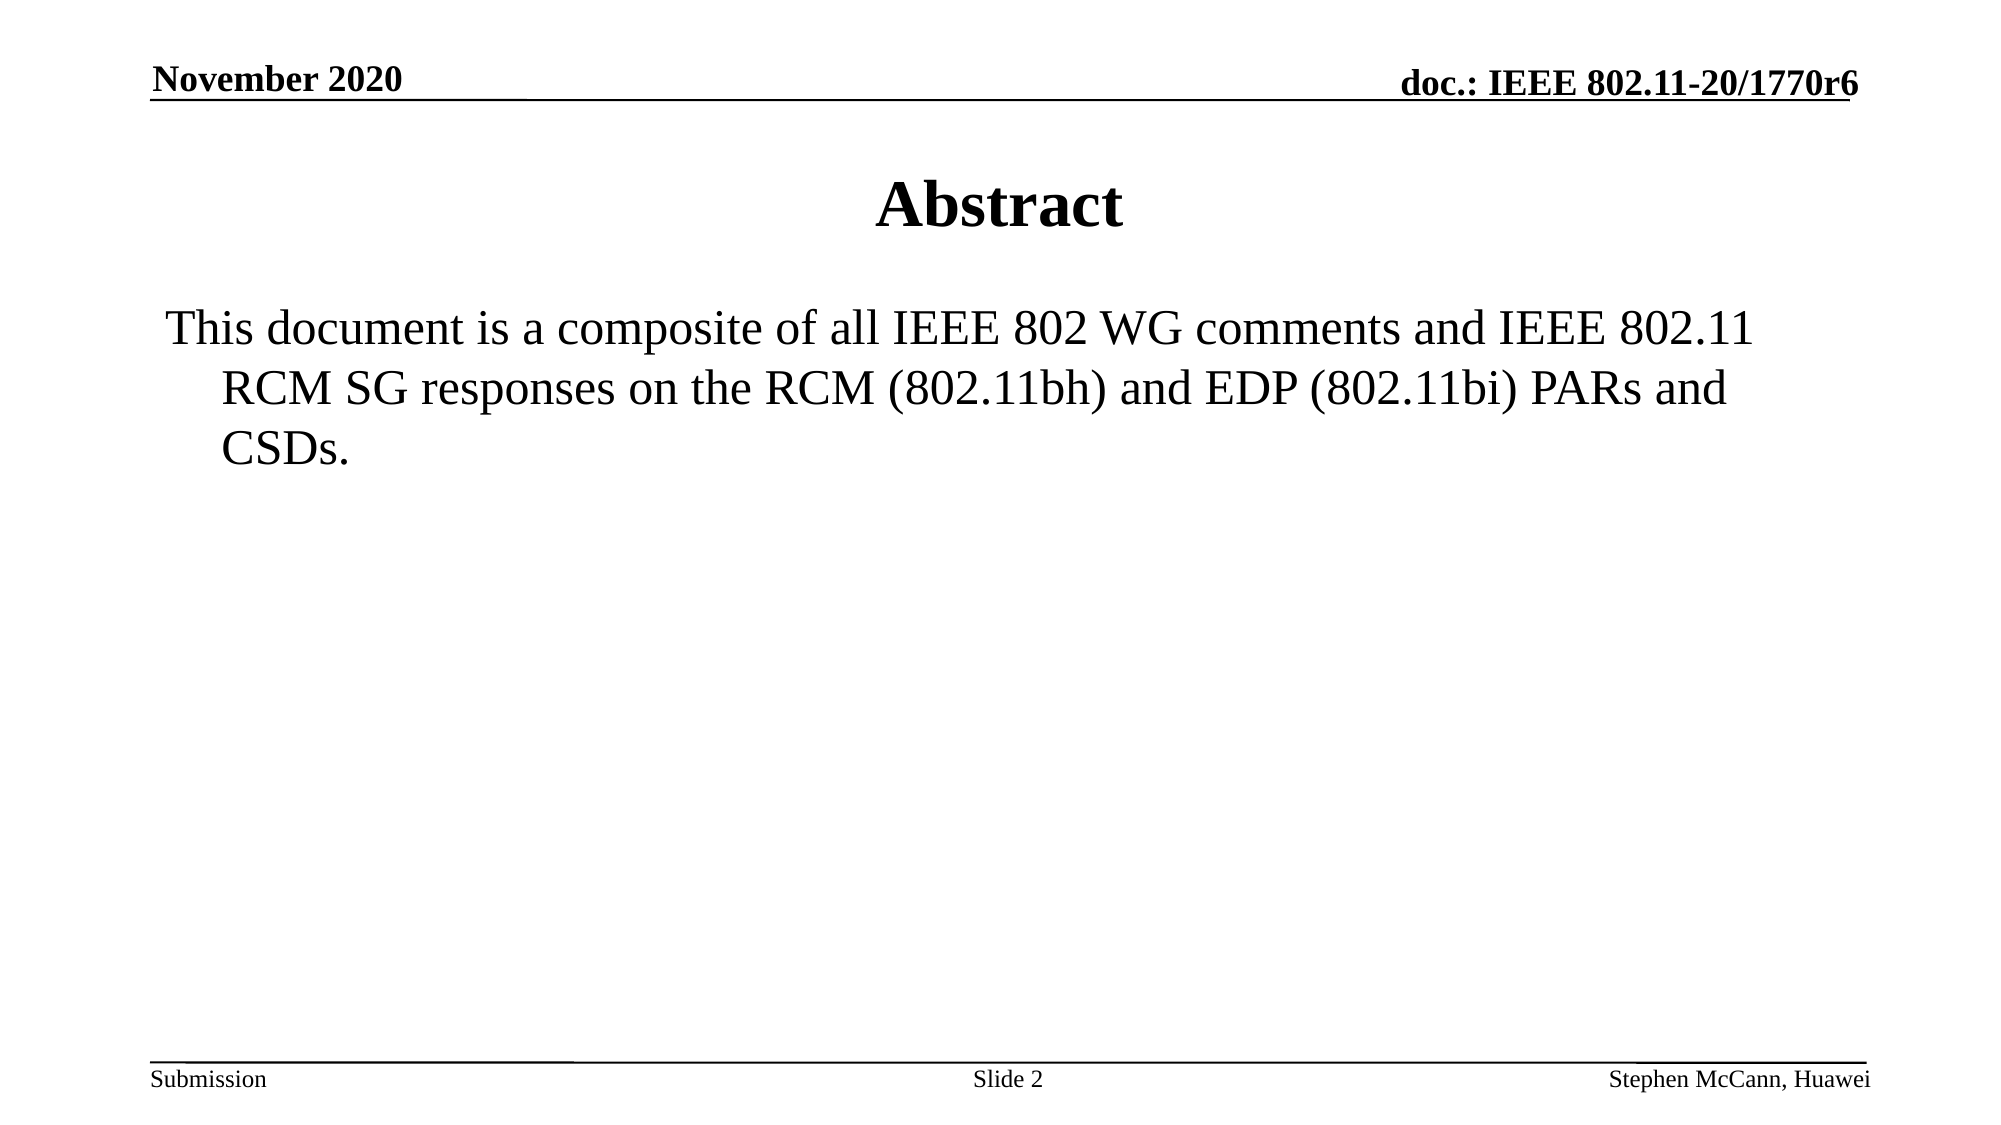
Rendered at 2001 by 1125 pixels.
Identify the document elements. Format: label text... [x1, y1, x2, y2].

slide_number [152, 54, 563, 100]
title Abstract [149, 112, 1850, 286]
footer Stephen McCann, Huawei [1174, 1061, 1872, 1093]
list This document is a composite of all IEEE 802 WG comments and IEEE 802.11 RCM SG responses on the RCM (802.11bh) and EDP (802.11bi) PARs and CSDs. [149, 286, 1850, 1000]
slide_number Slide 2 [950, 1061, 1067, 1123]
